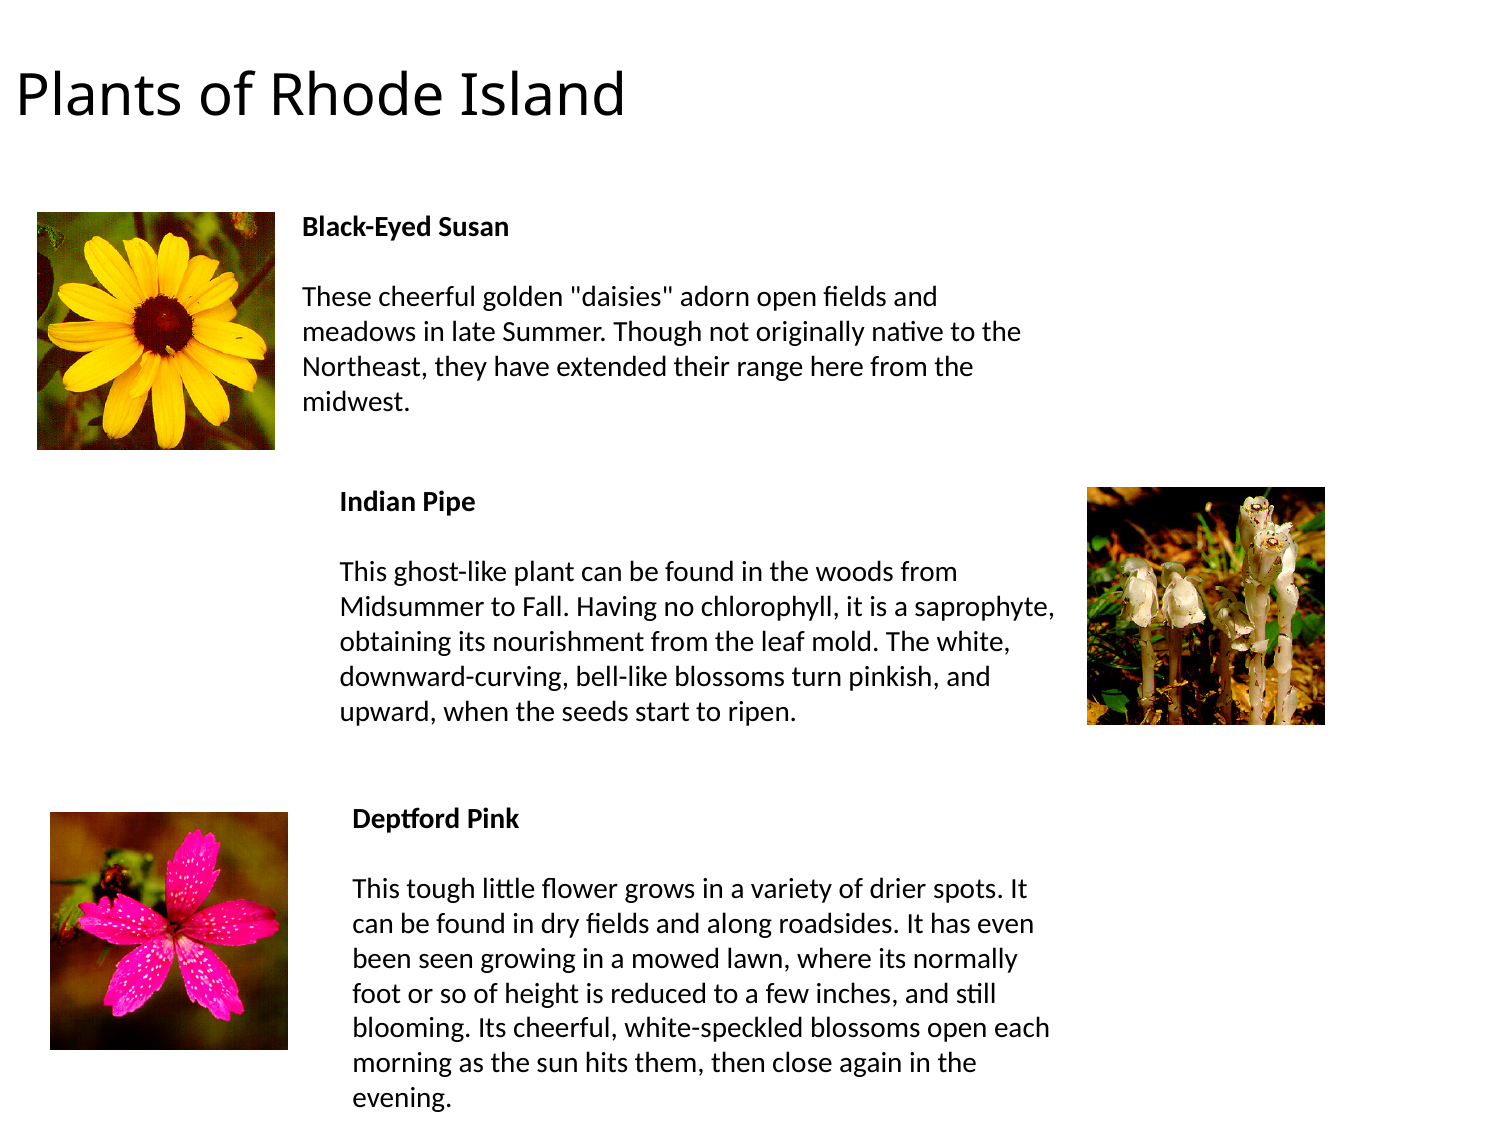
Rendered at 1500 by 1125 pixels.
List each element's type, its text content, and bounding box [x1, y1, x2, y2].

text_box Indian Pipe This ghost-like plant can be found in the woods from Midsummer to Fall. Having no chlorophyll, it is a saprophyte, obtaining its nourishment from the leaf mold. The white, downward-curving, bell-like blossoms turn pinkish, and upward, when the seeds start to ripen. [324, 474, 1075, 735]
picture [1087, 487, 1326, 726]
text_box Plants of Rhode Island [0, 50, 1100, 135]
picture [49, 812, 288, 1051]
text_box Black-Eyed Susan These cheerful golden "daisies" adorn open fields and meadows in late Summer. Though not originally native to the Northeast, they have extended their range here from the midwest. [287, 199, 1038, 425]
picture [37, 212, 276, 451]
text_box Deptford Pink This tough little flower grows in a variety of drier spots. It can be found in dry fields and along roadsides. It has even been seen growing in a mowed lawn, where its normally foot or so of height is reduced to a few inches, and still blooming. Its cheerful, white-speckled blossoms open each morning as the sun hits them, then close again in the evening. [337, 791, 1088, 1122]
